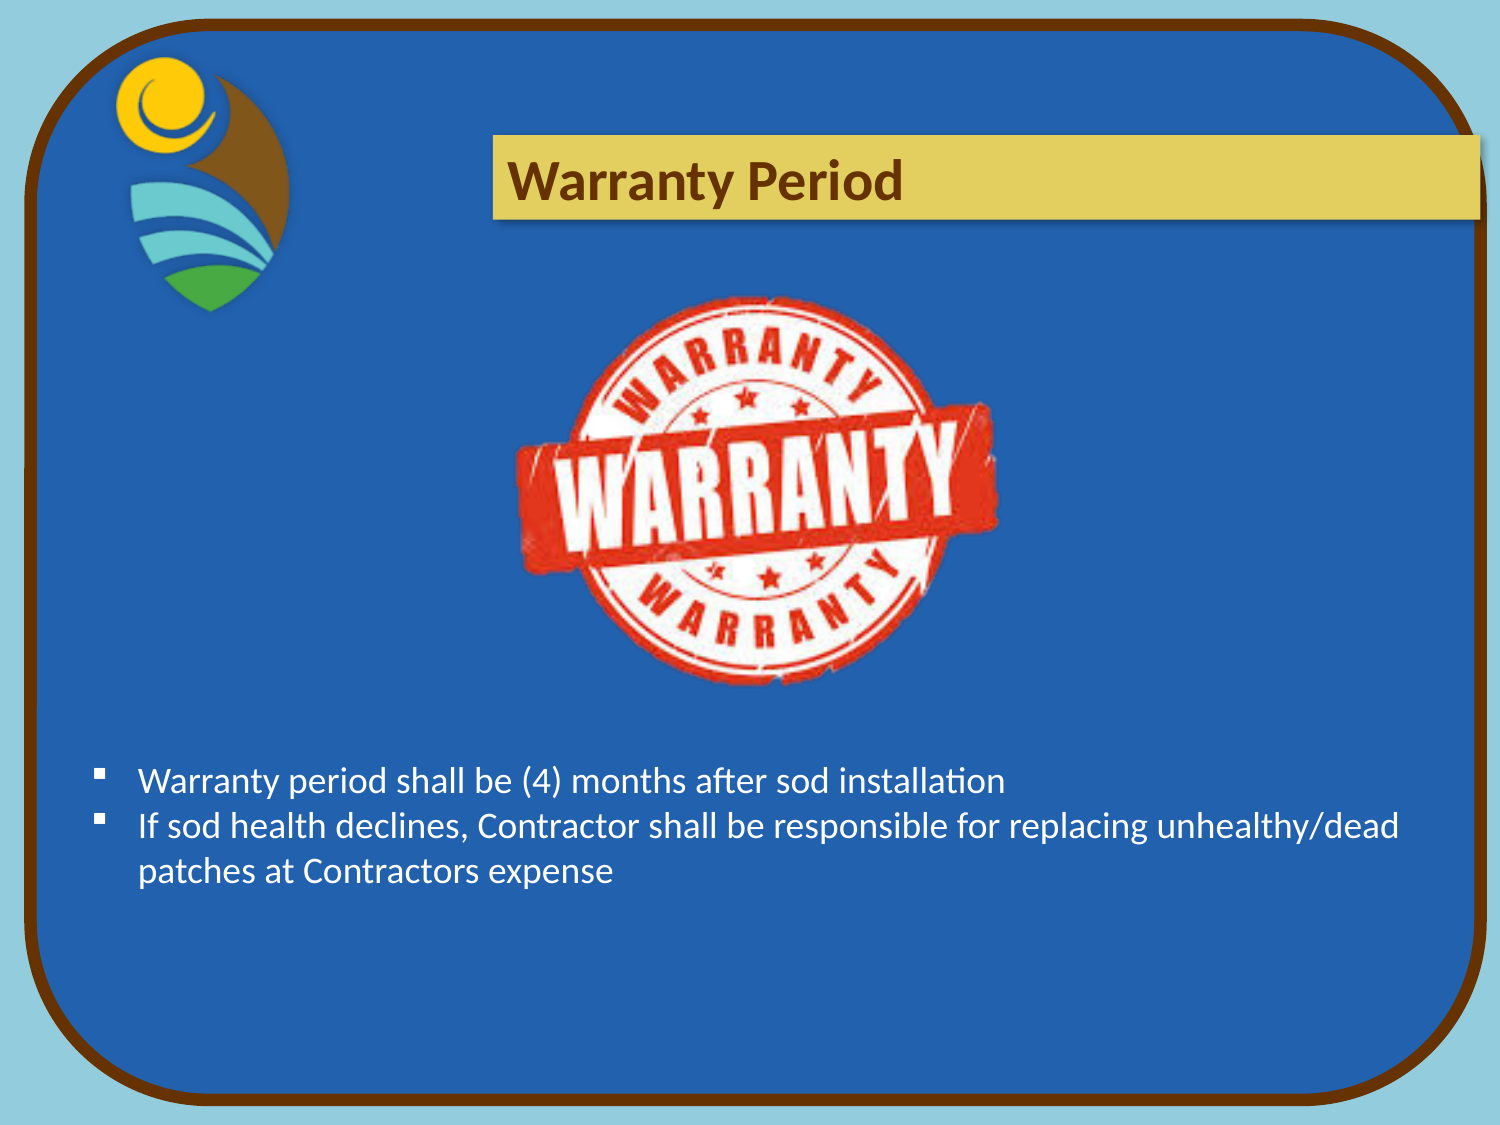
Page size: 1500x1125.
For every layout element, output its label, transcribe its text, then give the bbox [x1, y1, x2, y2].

text_box Warranty period shall be (4) months after sod installation If sod health declines, Contractor shall be responsible for replacing unhealthy/dead patches at Contractors expense [76, 748, 1438, 899]
picture [466, 189, 1045, 768]
picture [116, 57, 295, 313]
text_box Warranty Period [492, 135, 1481, 220]
text_box [28, 22, 1483, 1103]
